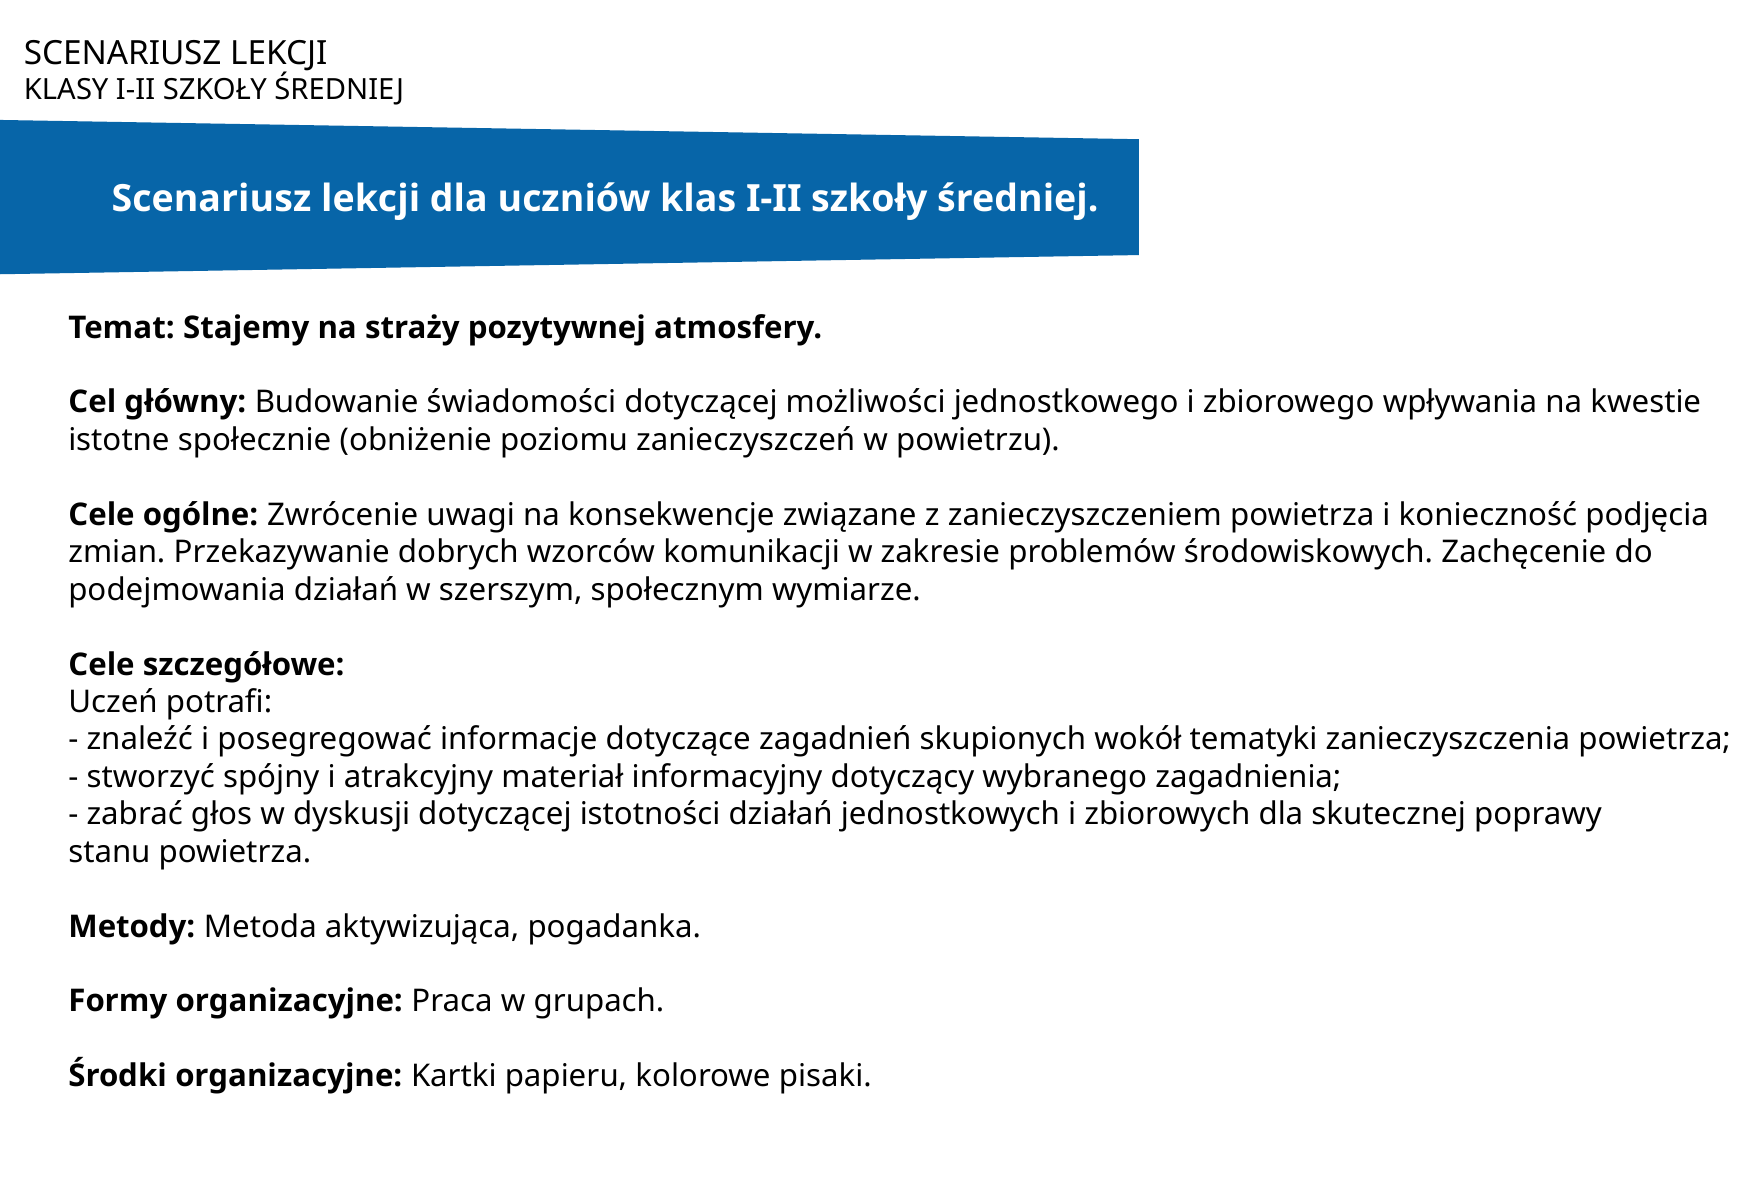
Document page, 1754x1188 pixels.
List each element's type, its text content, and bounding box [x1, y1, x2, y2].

text_box Temat: Stajemy na straży pozytywnej atmosfery. Cel główny: Budowanie świadomości dotyczącej możliwości jednostkowego i zbiorowego wpływania na kwestie istotne społecznie (obniżenie poziomu zanieczyszczeń w powietrzu). Cele ogólne: Zwrócenie uwagi na konsekwencje związane z zanieczyszczeniem powietrza i konieczność podjęcia zmian. Przekazywanie dobrych wzorców komunikacji w zakresie problemów środowiskowych. Zachęcenie do podejmowania działań w szerszym, społecznym wymiarze. Cele szczegółowe: Uczeń potrafi: - znaleźć i posegregować informacje dotyczące zagadnień skupionych wokół tematyki zanieczyszczenia powietrza; - stworzyć spójny i atrakcyjny materiał informacyjny dotyczący wybranego zagadnienia; - zabrać głos w dyskusji dotyczącej istotności działań jednostkowych i zbiorowych dla skutecznej poprawy stanu powietrza. Metody: Metoda aktywizująca, pogadanka. Formy organizacyjne: Praca w grupach. Środki organizacyjne: Kartki papieru, kolorowe pisaki. [53, 299, 1754, 1141]
text_box Scenariusz lekcji dla uczniów klas I-II szkoły średniej. [96, 166, 1564, 227]
text_box SCENARIUSZ LEKCJI KLASY I-II SZKOŁY ŚREDNIEJ [9, 23, 475, 114]
text_box [0, 118, 1140, 276]
